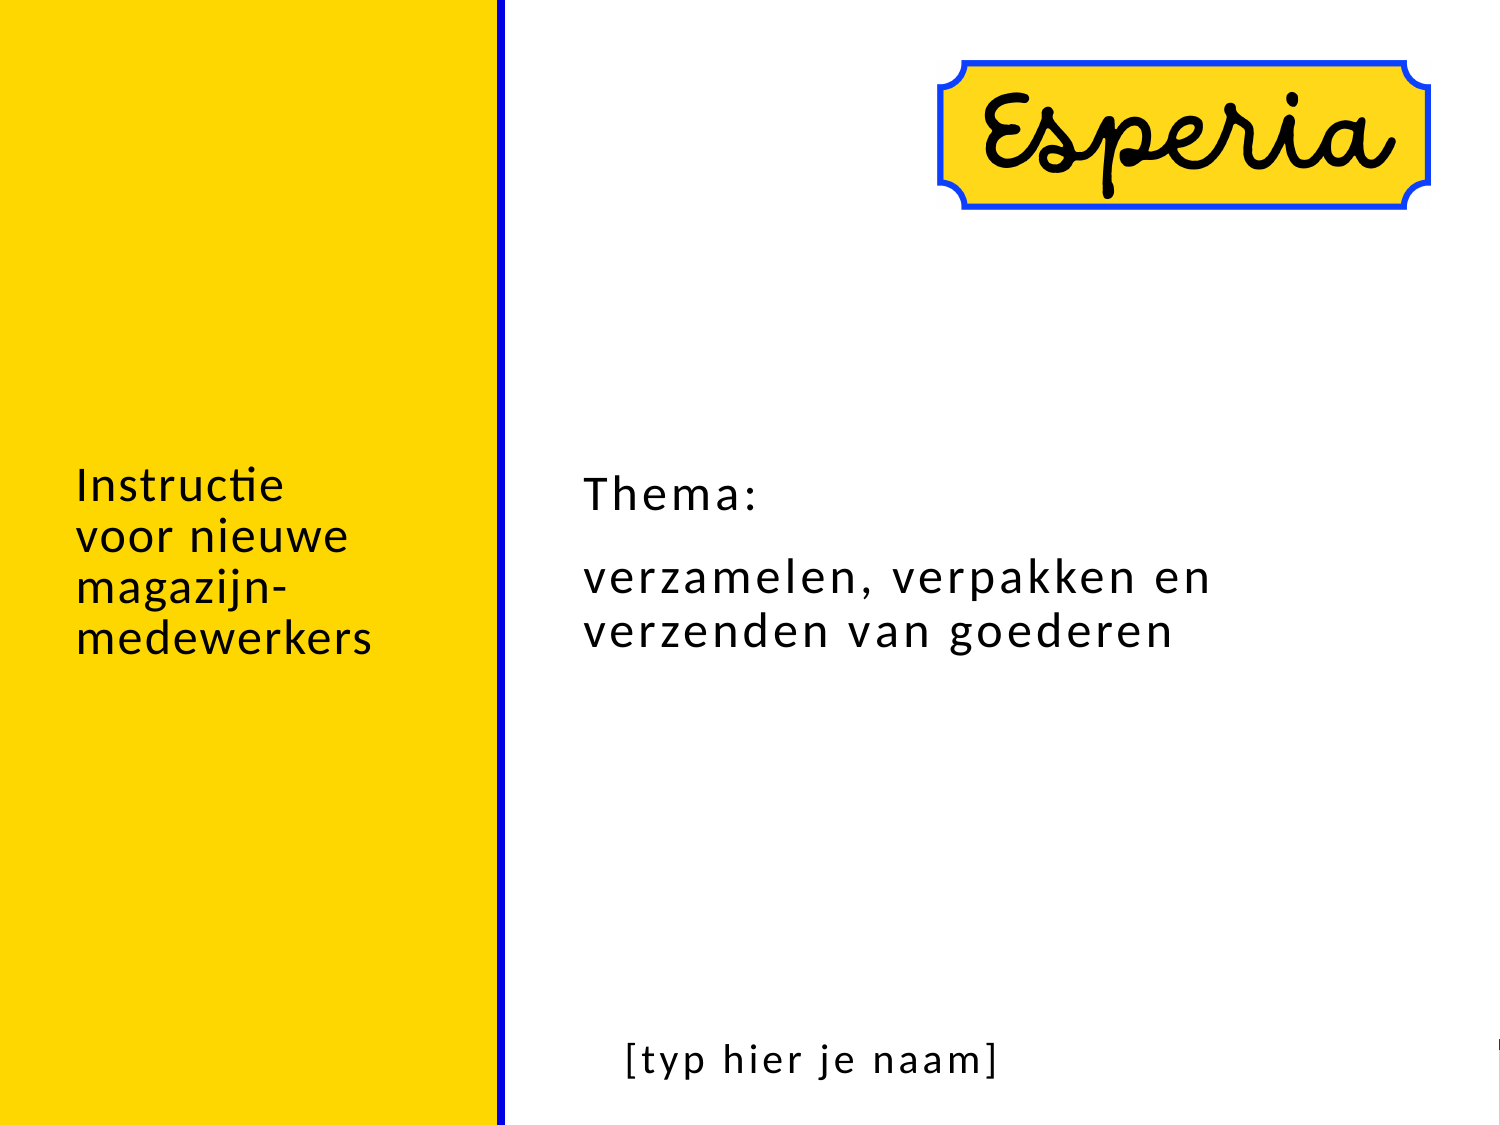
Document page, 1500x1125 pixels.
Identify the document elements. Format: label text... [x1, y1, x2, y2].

text_box [496, 0, 506, 281]
text_box [0, 0, 496, 1125]
footer [typ hier je naam] [514, 1026, 1108, 1087]
text_box [506, 0, 1500, 1125]
picture [936, 59, 1432, 211]
text_box Thema: verzamelen, verpakken en verzenden van goederen [583, 99, 1409, 1026]
text_box [496, 295, 506, 1125]
title Instructie voor nieuwe magazijn-medewerkers [60, 99, 441, 1026]
